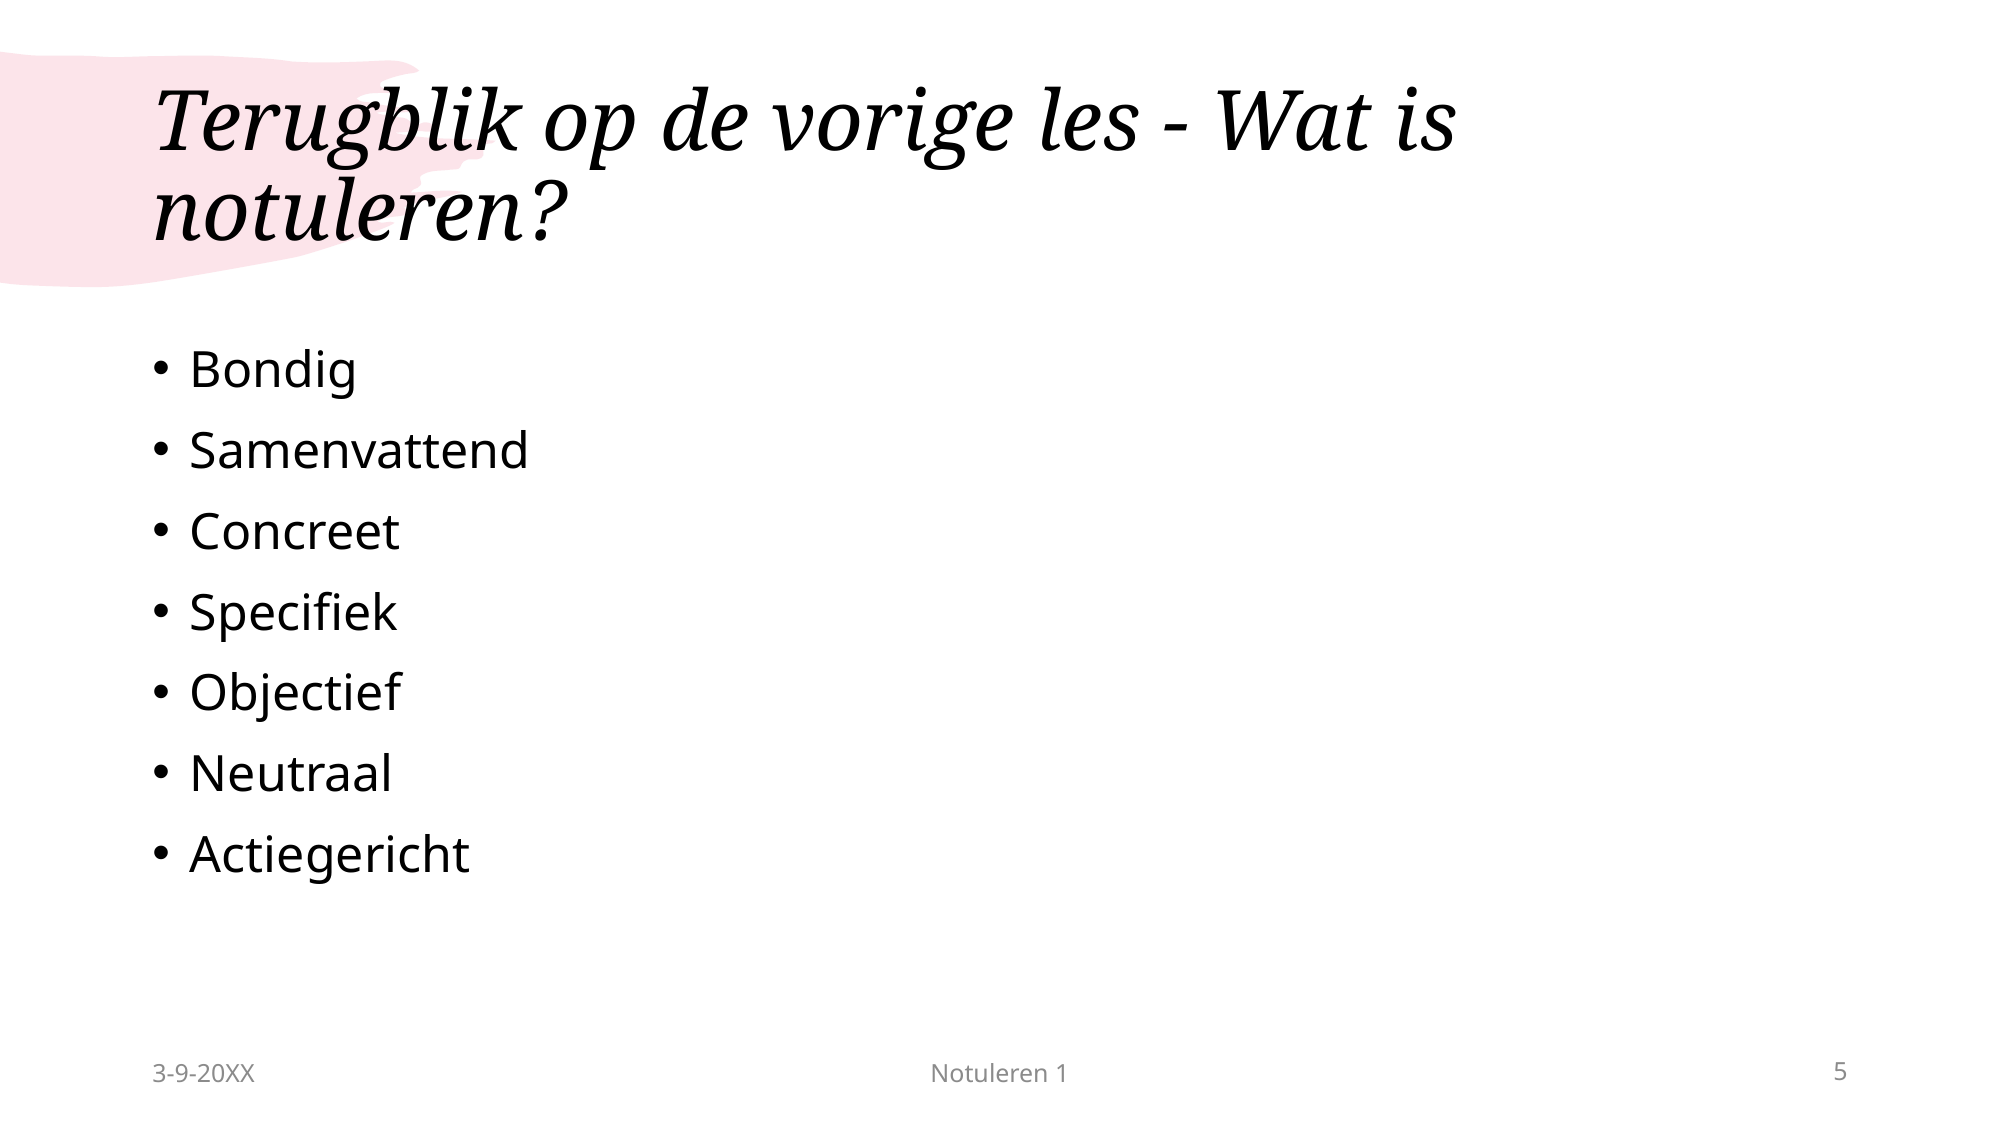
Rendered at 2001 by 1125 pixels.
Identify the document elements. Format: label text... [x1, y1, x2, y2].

title Terugblik op de vorige les - Wat is notuleren? [137, 59, 1863, 278]
slide_number 5 [1412, 1042, 1863, 1103]
list Bondig Samenvattend Concreet Specifiek Objectief Neutraal Actiegericht [137, 329, 1863, 1013]
footer Notuleren 1 [662, 1042, 1338, 1103]
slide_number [137, 1042, 588, 1103]
